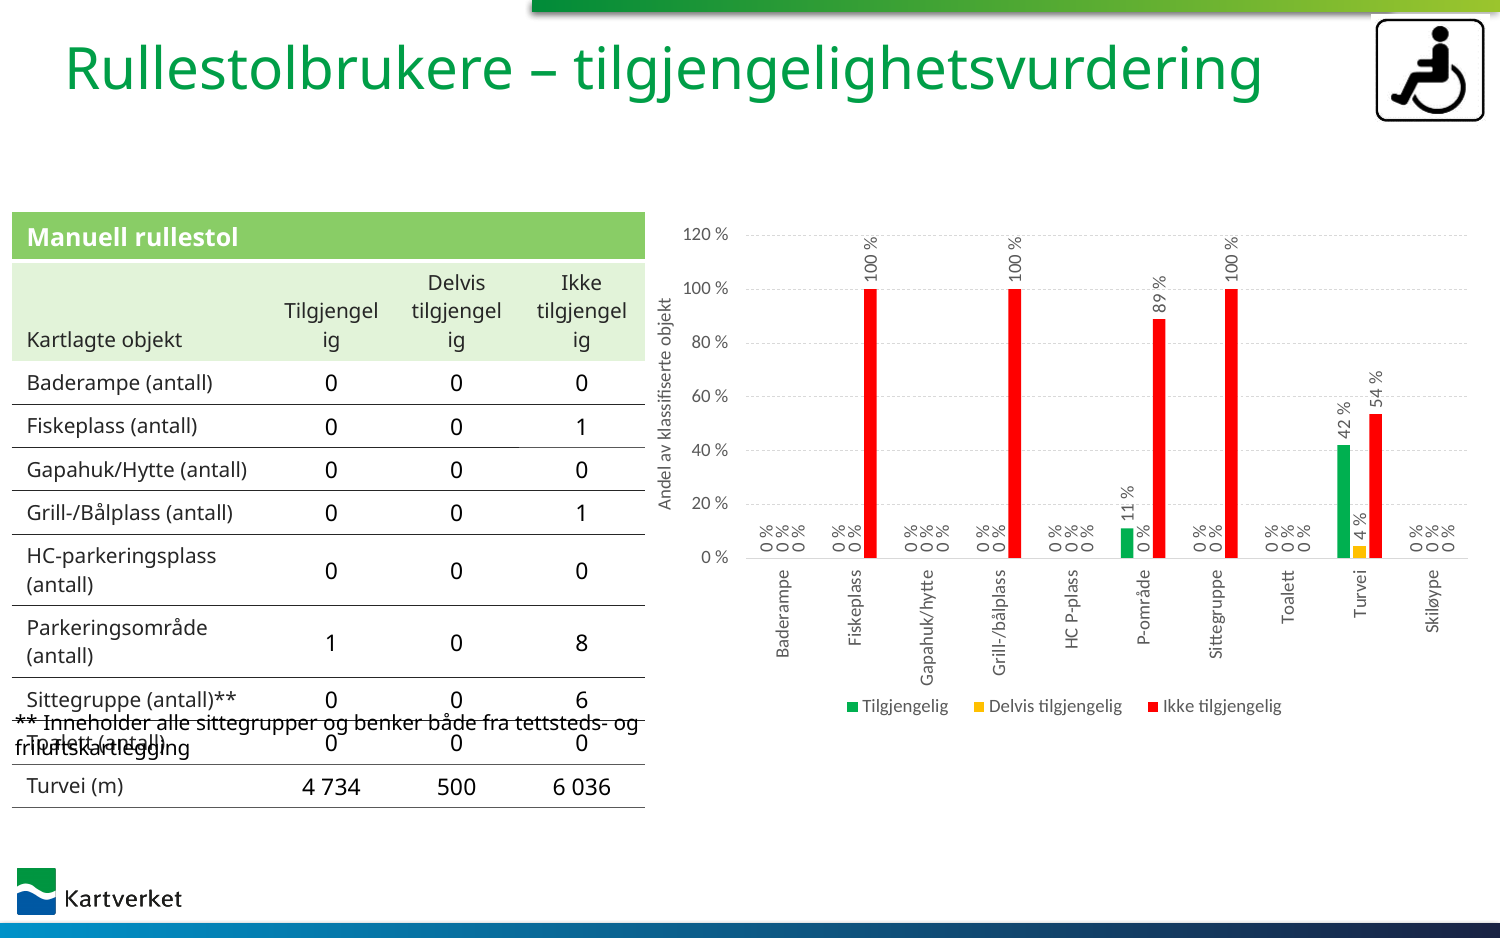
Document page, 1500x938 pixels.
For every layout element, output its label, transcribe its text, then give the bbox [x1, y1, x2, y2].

picture [643, 218, 1480, 728]
table_cell 0 [269, 678, 394, 702]
table_cell 0 [269, 491, 394, 534]
table_cell 0 [394, 361, 519, 404]
table_cell Gapahuk/Hytte (antall) [12, 448, 269, 490]
text_box ** Inneholder alle sittegrupper og benker både fra tettsteds- og friluftskartlegging [0, 702, 745, 768]
table_cell Delvis tilgjengelig [394, 263, 519, 361]
text_box Rullestolbrukere – tilgjengelighetsvurdering [49, 12, 1372, 109]
table_cell 0 [394, 448, 519, 490]
table_cell 500 [394, 768, 519, 807]
table_cell 0 [394, 491, 519, 534]
table_cell 8 [519, 606, 638, 677]
table_cell 0 [519, 535, 638, 605]
table_cell 1 [519, 405, 638, 447]
table_cell 0 [269, 448, 394, 490]
table_cell 1 [269, 606, 394, 677]
table_cell 0 [269, 535, 394, 605]
table_cell 6 036 [519, 768, 645, 807]
table_cell 0 [519, 361, 638, 404]
table_cell 1 [519, 491, 638, 534]
table_cell HC-parkeringsplass (antall) [12, 535, 269, 605]
table_cell Tilgjengelig [269, 263, 394, 361]
table_cell Parkeringsområde (antall) [12, 606, 269, 677]
table_cell 0 [394, 606, 519, 677]
table_cell 0 [394, 535, 519, 605]
picture [1371, 13, 1491, 127]
table_header Manuell rullestol [12, 212, 645, 259]
table_cell Turvei (m) [12, 768, 269, 807]
table_cell 6 [519, 678, 638, 702]
table_cell 4 734 [269, 768, 394, 807]
table_cell Ikke tilgjengelig [519, 263, 638, 361]
table_cell 0 [269, 361, 394, 404]
table_cell Fiskeplass (antall) [12, 405, 269, 447]
table_cell Kartlagte objekt [12, 263, 269, 361]
table_cell 0 [394, 678, 519, 702]
table_cell Sittegruppe (antall)** [12, 678, 269, 702]
table_cell 0 [269, 405, 394, 447]
table_cell 0 [394, 405, 519, 447]
table_cell Baderampe (antall) [12, 361, 269, 404]
table_cell Grill-/Bålplass (antall) [12, 491, 269, 534]
table_cell 0 [519, 448, 638, 490]
